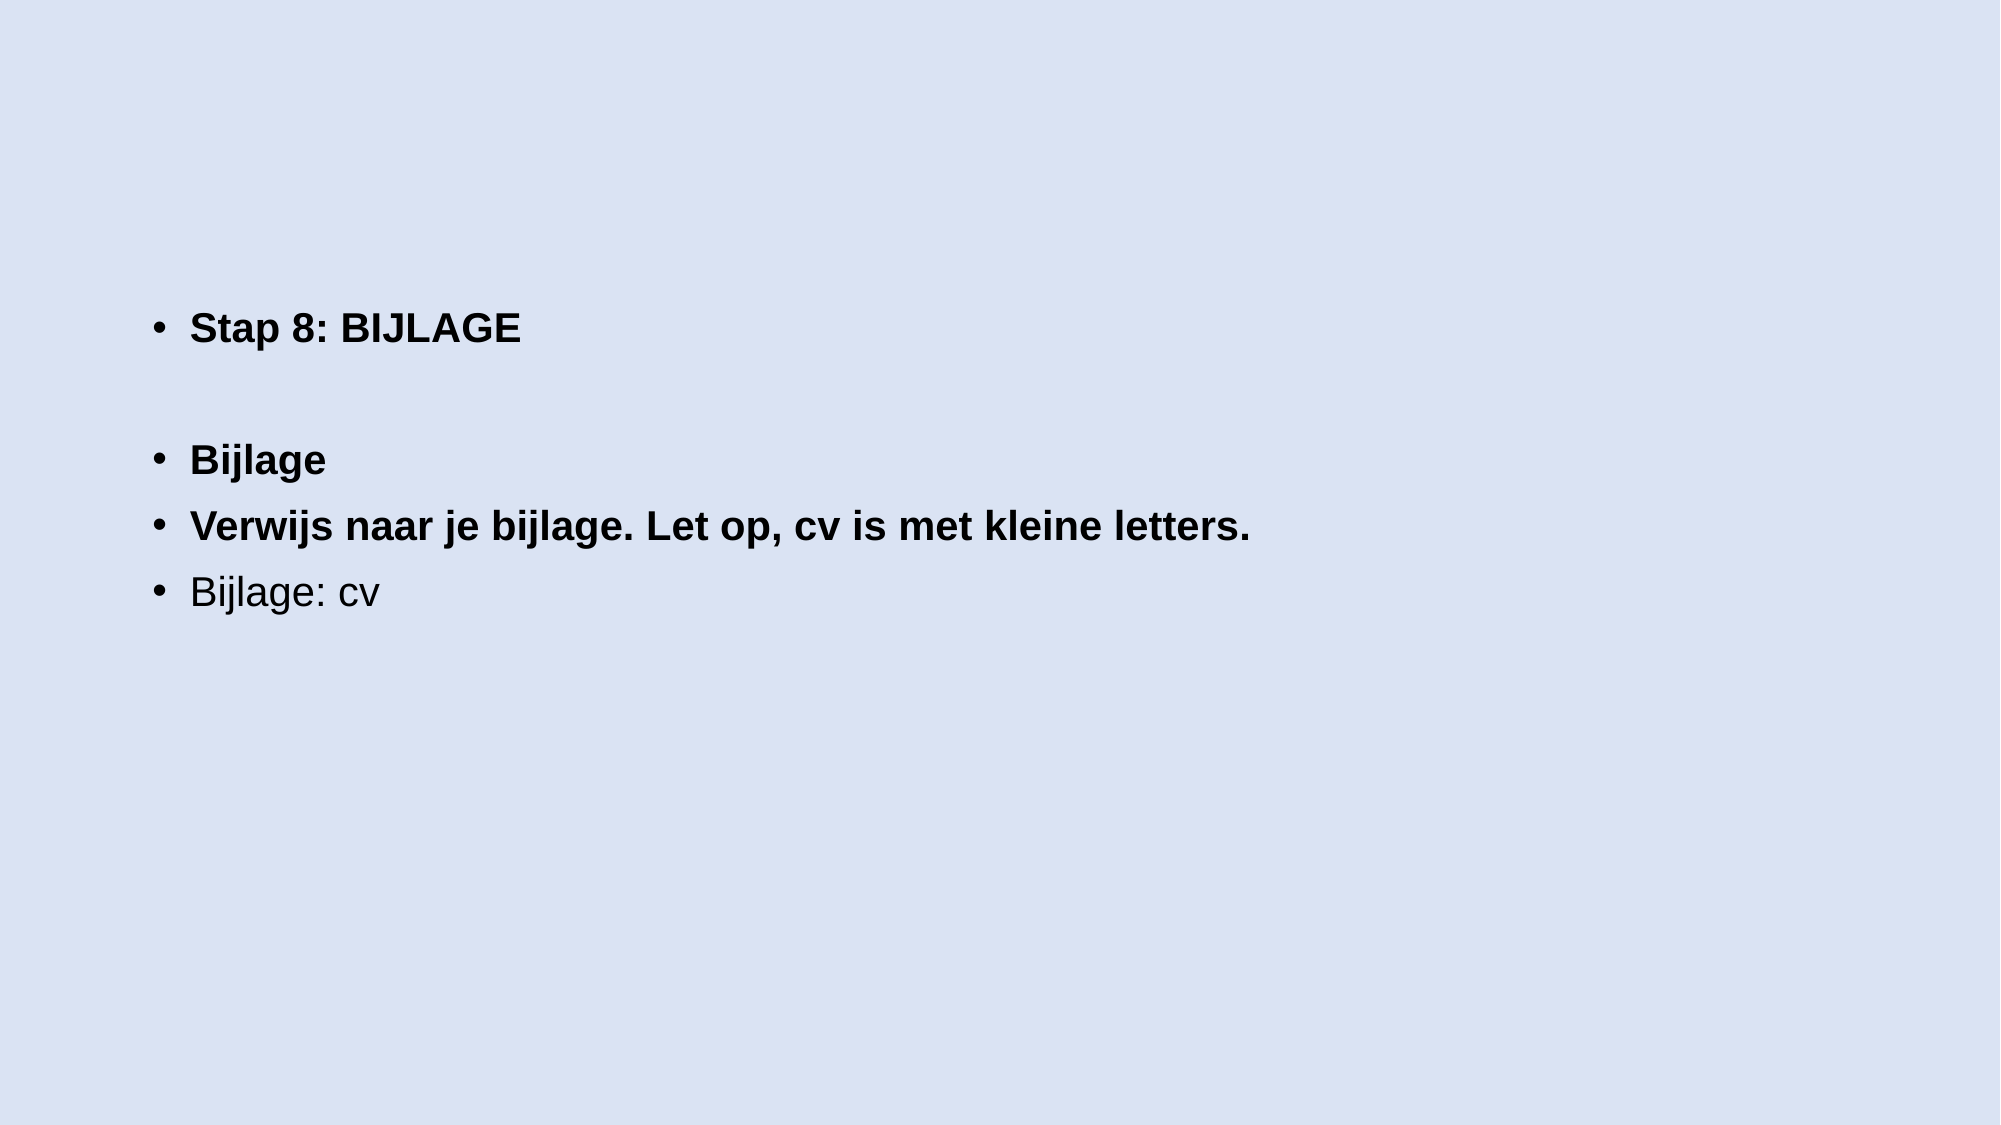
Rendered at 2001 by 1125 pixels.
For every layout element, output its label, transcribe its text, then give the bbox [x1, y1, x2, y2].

list Stap 8: BIJLAGE Bijlage Verwijs naar je bijlage. Let op, cv is met kleine letters. Bijlage: cv [137, 299, 1863, 1014]
